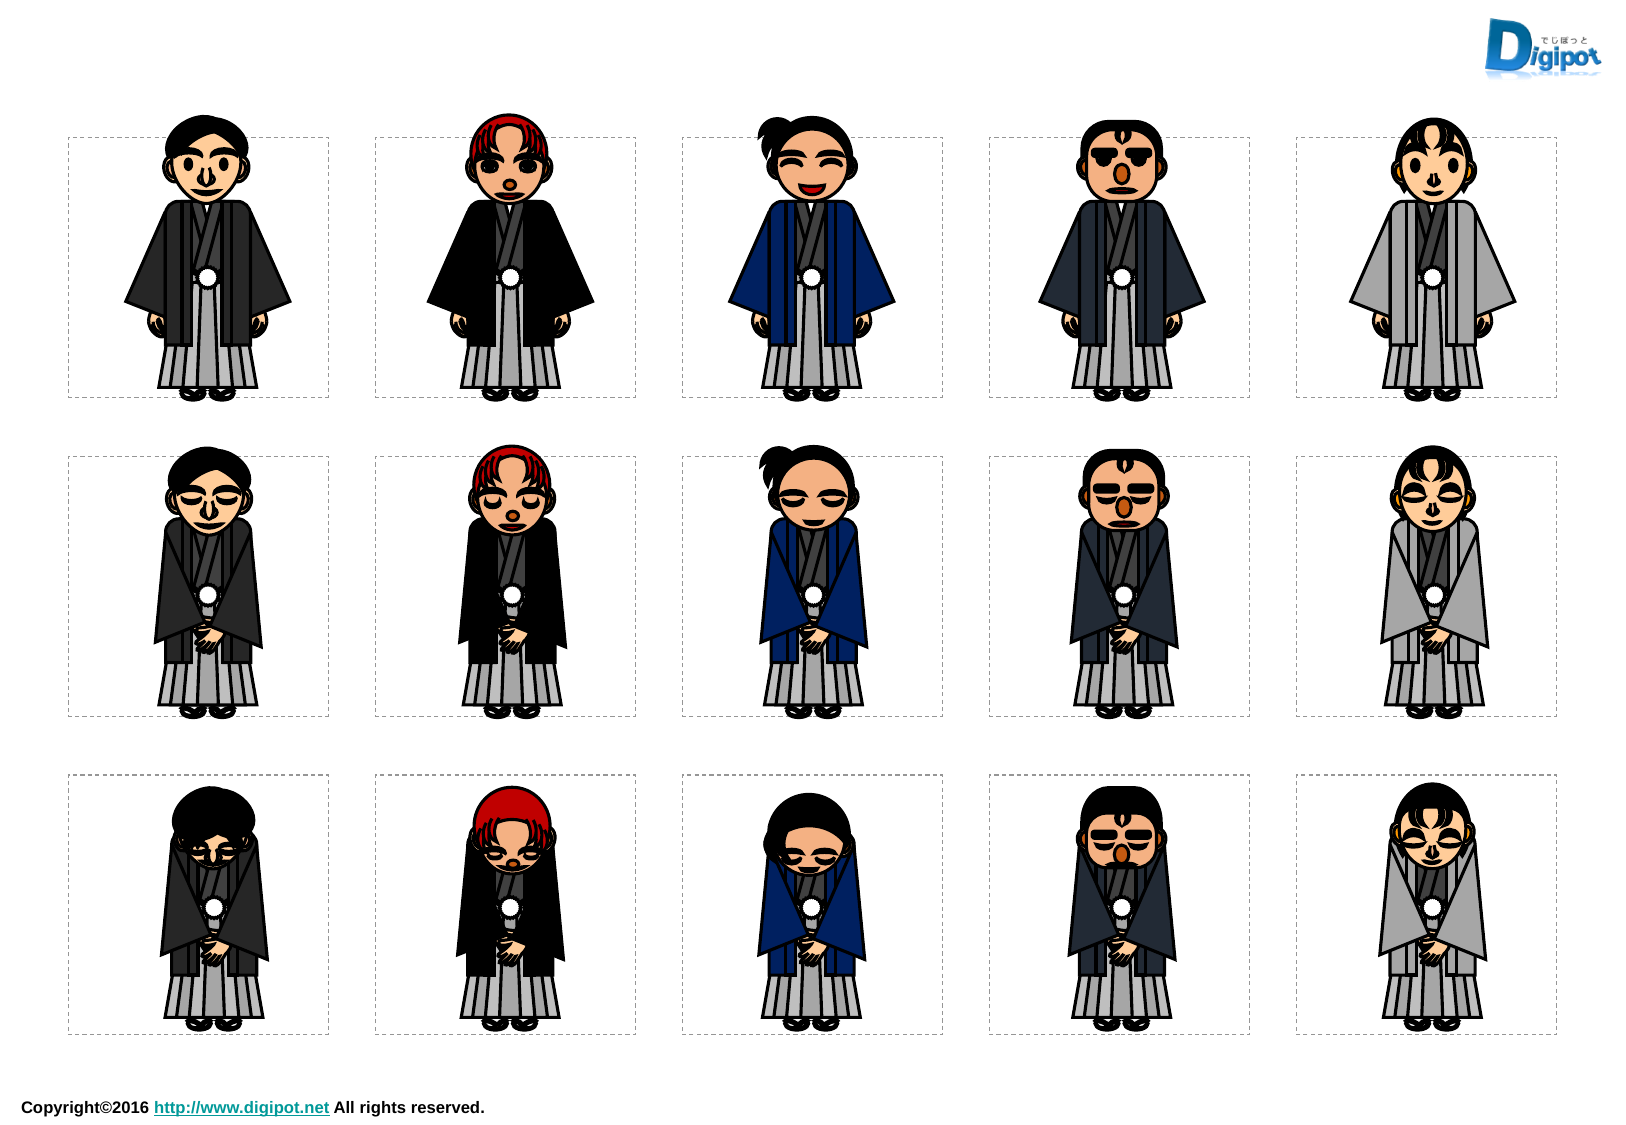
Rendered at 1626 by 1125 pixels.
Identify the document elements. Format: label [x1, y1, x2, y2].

text_box [729, 117, 895, 401]
text_box [155, 446, 262, 718]
text_box [1350, 118, 1516, 401]
text_box [457, 786, 564, 1031]
text_box [161, 787, 268, 1031]
text_box [459, 445, 566, 718]
text_box [1379, 783, 1486, 1031]
text_box [1381, 446, 1489, 718]
text_box [760, 446, 868, 718]
text_box [1039, 121, 1205, 401]
text_box [758, 794, 866, 1031]
text_box [1068, 787, 1176, 1031]
picture [1485, 18, 1602, 82]
text_box [125, 114, 291, 401]
text_box [1071, 450, 1178, 718]
text_box [428, 114, 593, 401]
